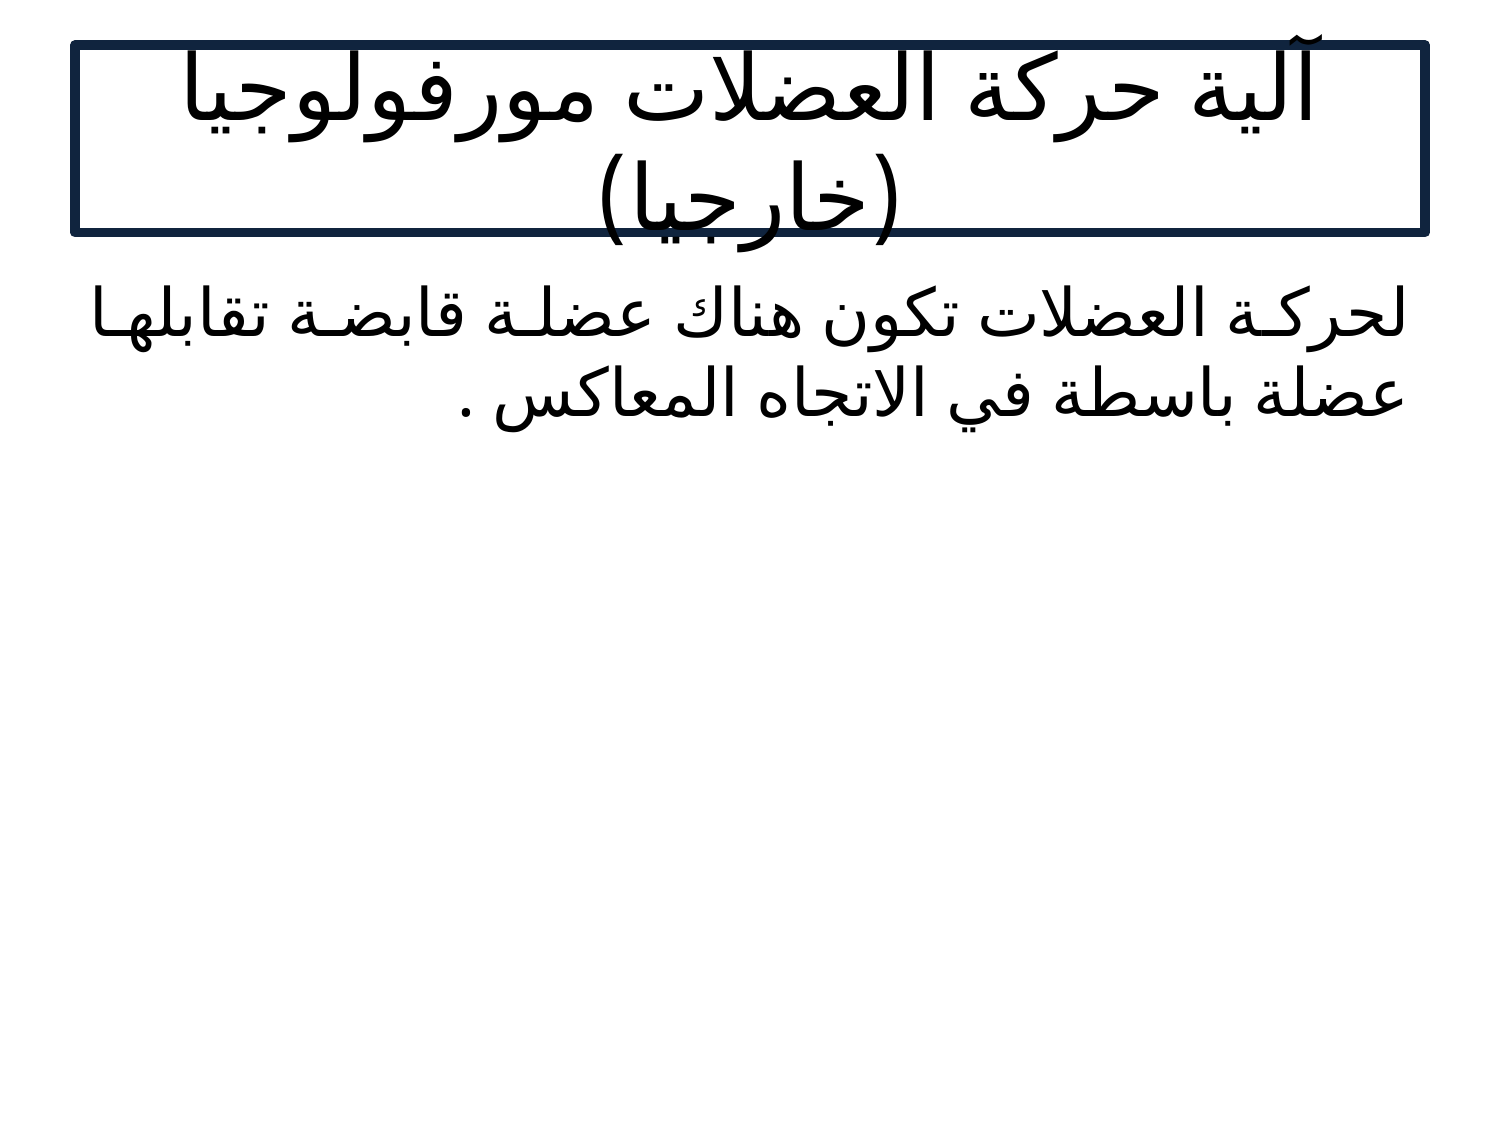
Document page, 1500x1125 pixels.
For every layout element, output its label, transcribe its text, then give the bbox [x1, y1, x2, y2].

list لحركة العضلات تكون هناك عضلة قابضة تقابلها عضلة باسطة في الاتجاه المعاكس . [75, 262, 1425, 1005]
title آلية حركة العضلات مورفولوجيا (خارجيا) [75, 45, 1425, 233]
